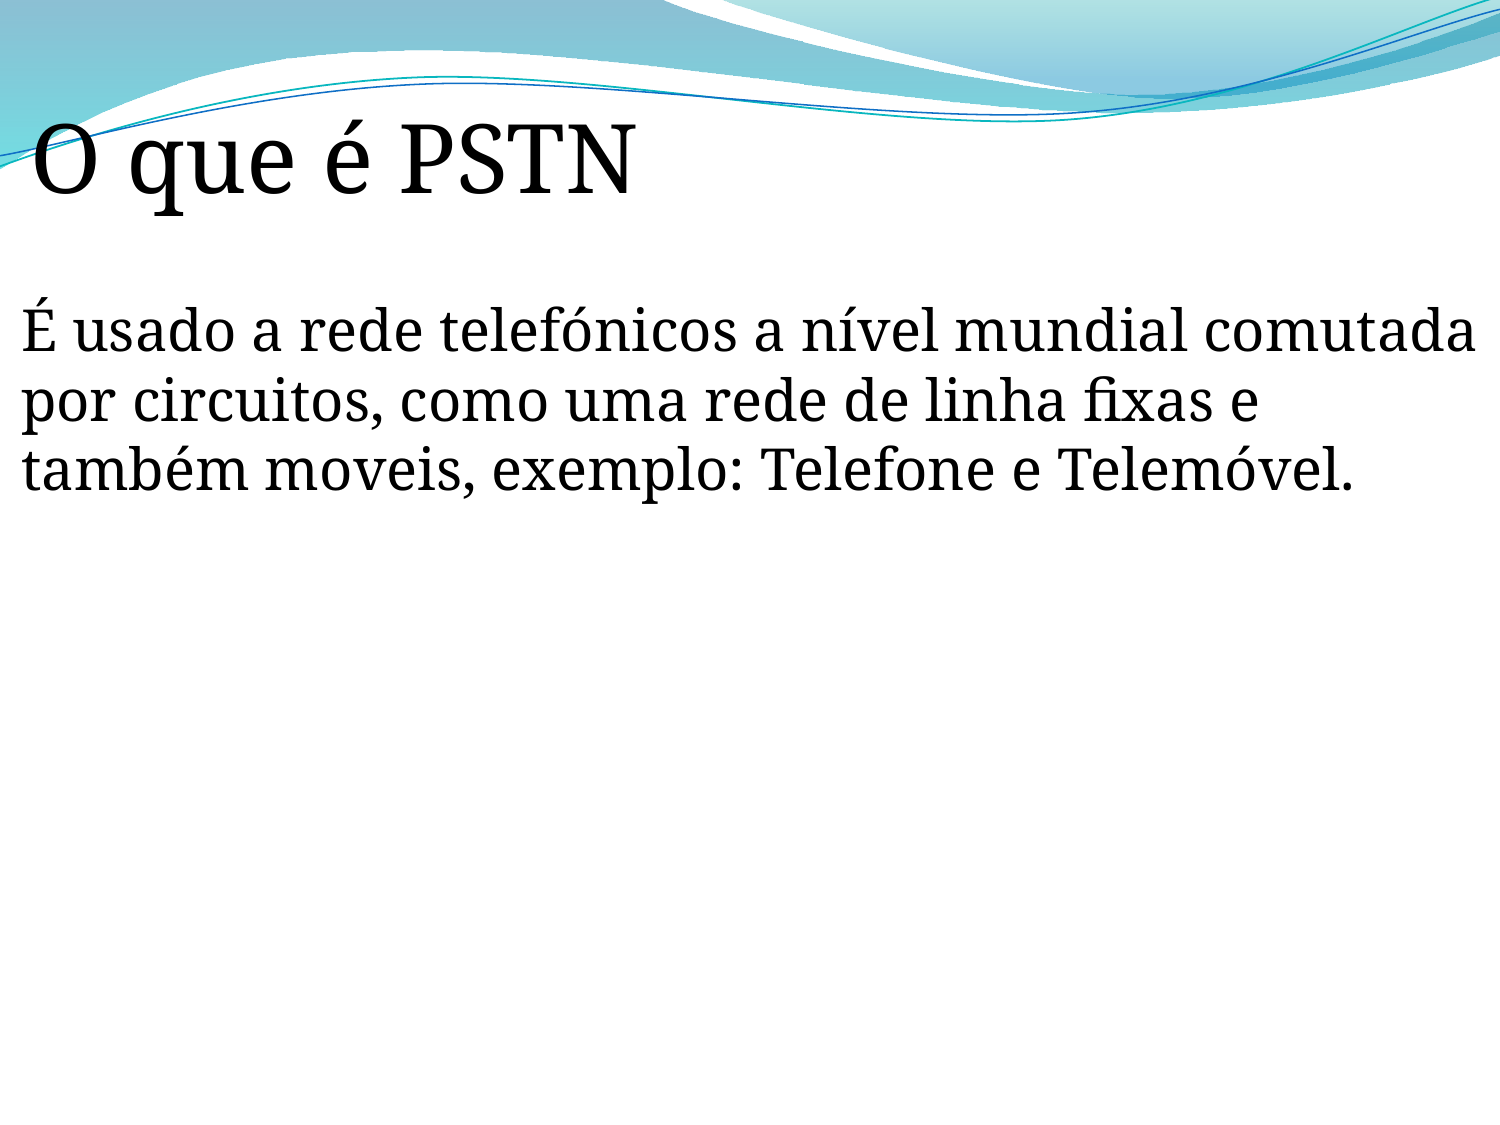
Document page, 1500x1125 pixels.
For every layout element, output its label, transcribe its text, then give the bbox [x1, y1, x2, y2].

text_box O que é PSTN [0, 90, 672, 284]
text_box É usado a rede telefónicos a nível mundial comutada por circuitos, como uma rede de linha fixas e também moveis, exemplo: Telefone e Telemóvel. [20, 286, 1500, 563]
